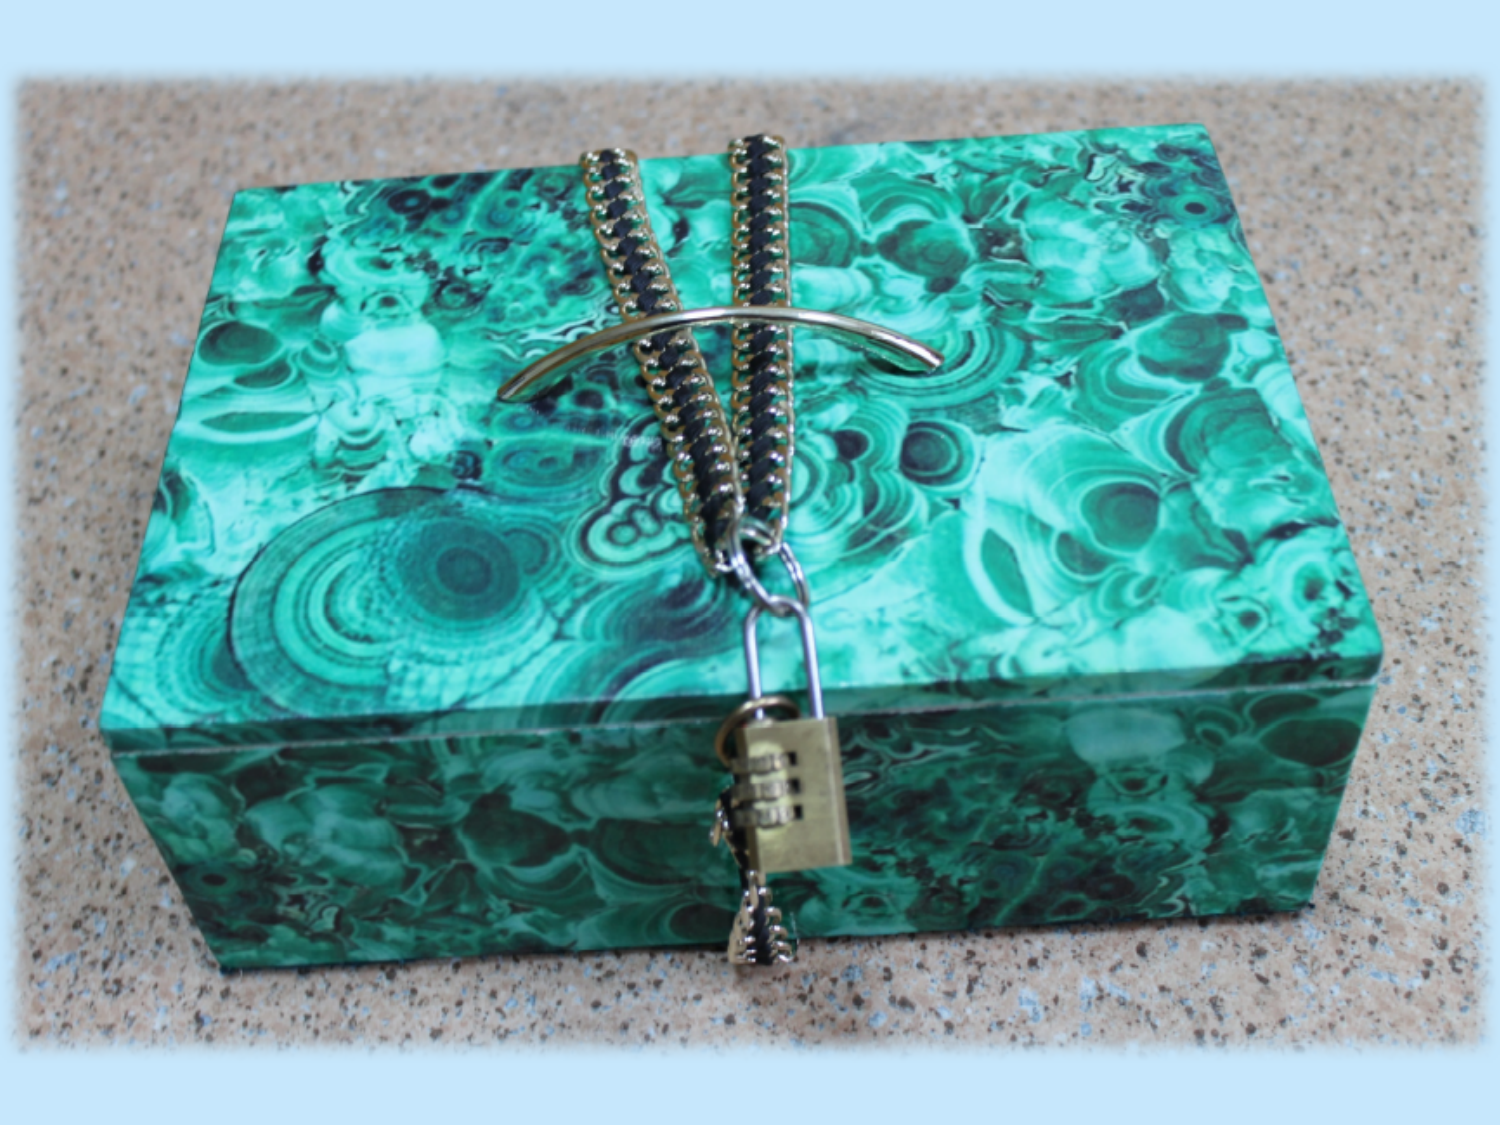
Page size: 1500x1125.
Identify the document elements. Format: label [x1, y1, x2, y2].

picture [0, 62, 1500, 1063]
